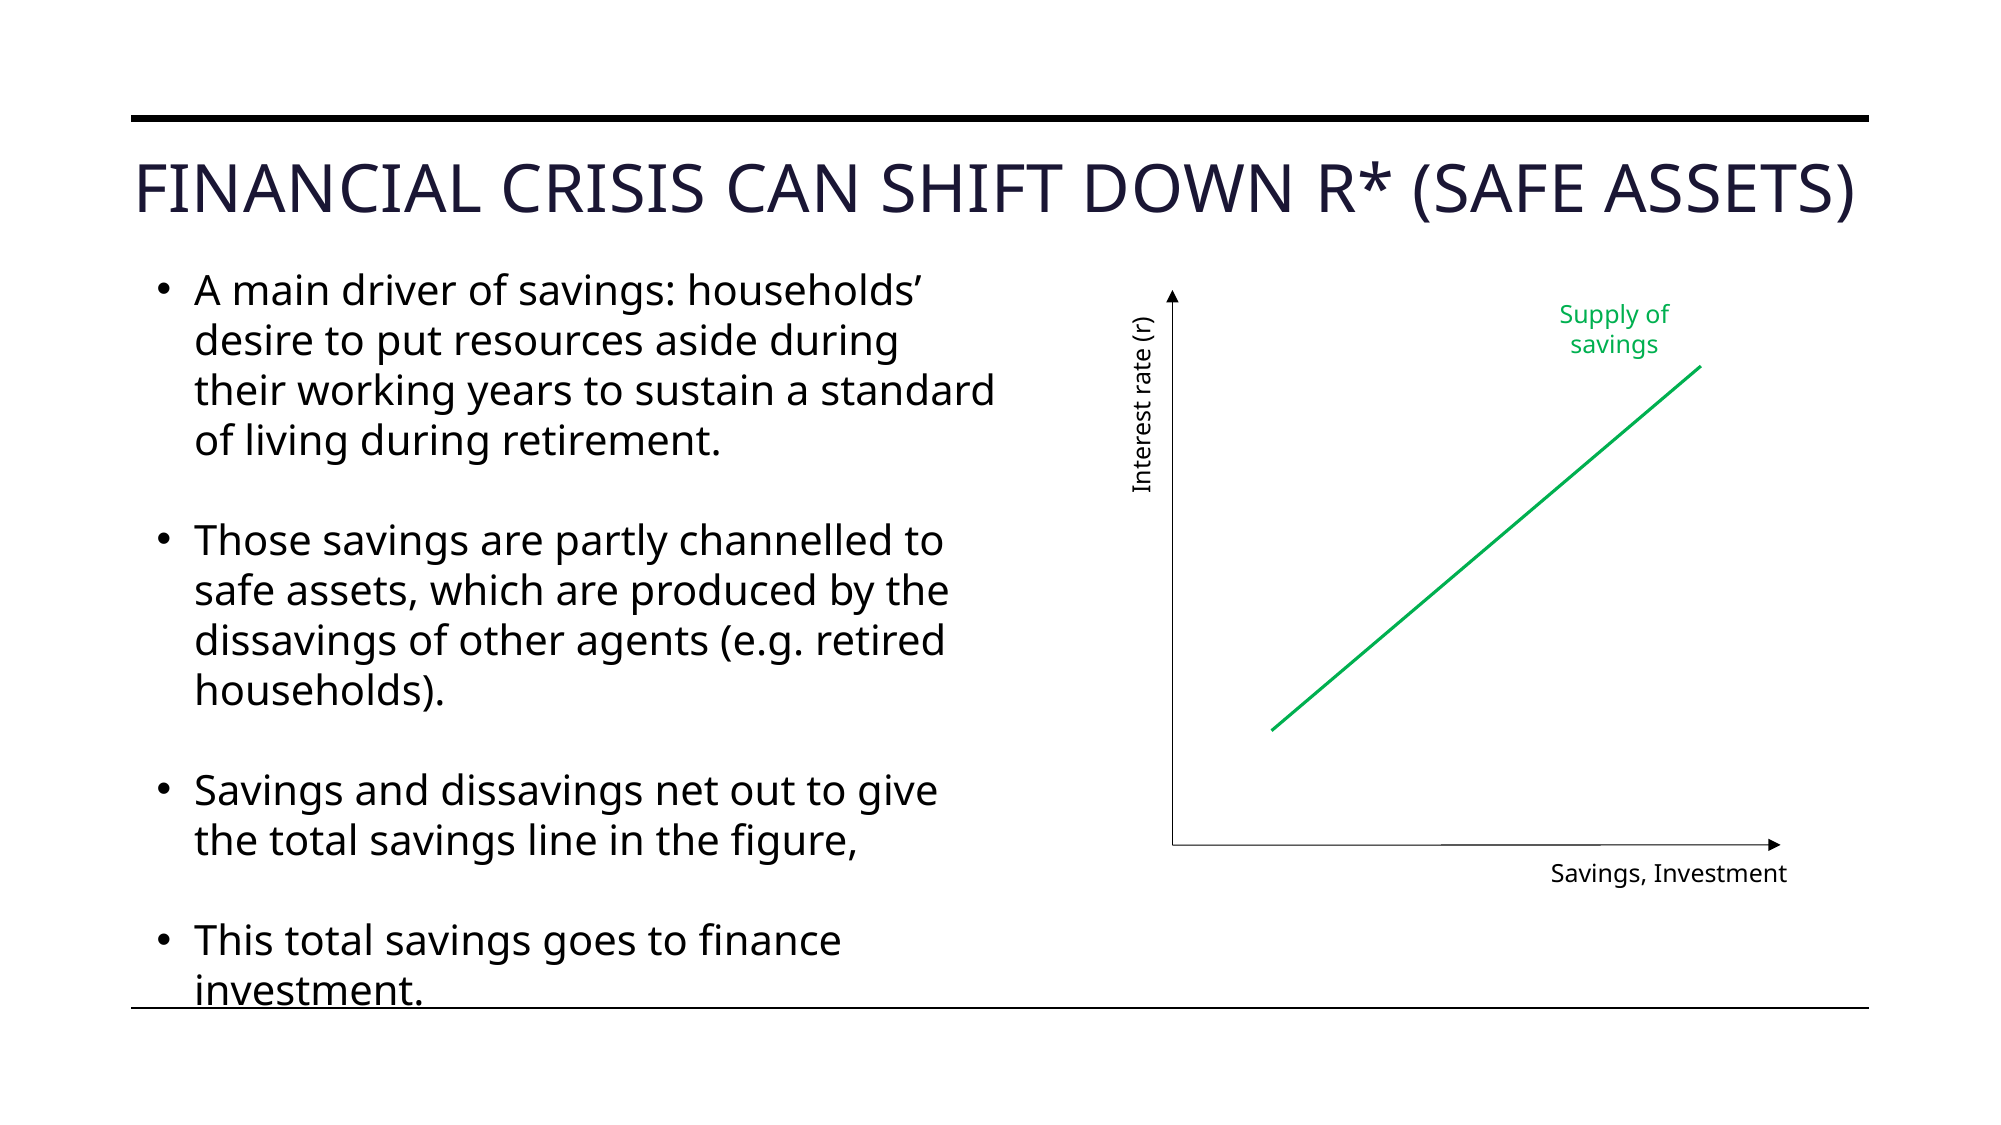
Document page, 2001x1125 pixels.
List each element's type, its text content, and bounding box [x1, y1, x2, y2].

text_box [1271, 366, 1701, 731]
text_box Interest rate (r) [1118, 302, 1163, 509]
list A main driver of savings: households’ desire to put resources aside during their working years to sustain a standard of living during retirement. Those savings are partly channelled to safe assets, which are produced by the dissavings of other agents (e.g. retired households). Savings and dissavings net out to give the total savings line in the figure, This total savings goes to finance investment. [141, 255, 1015, 982]
title Financial crisis can shift down r* (safe assets) [118, 138, 1875, 240]
text_box Supply of savings [1544, 291, 1685, 366]
text_box Savings, Investment [1536, 849, 1803, 895]
